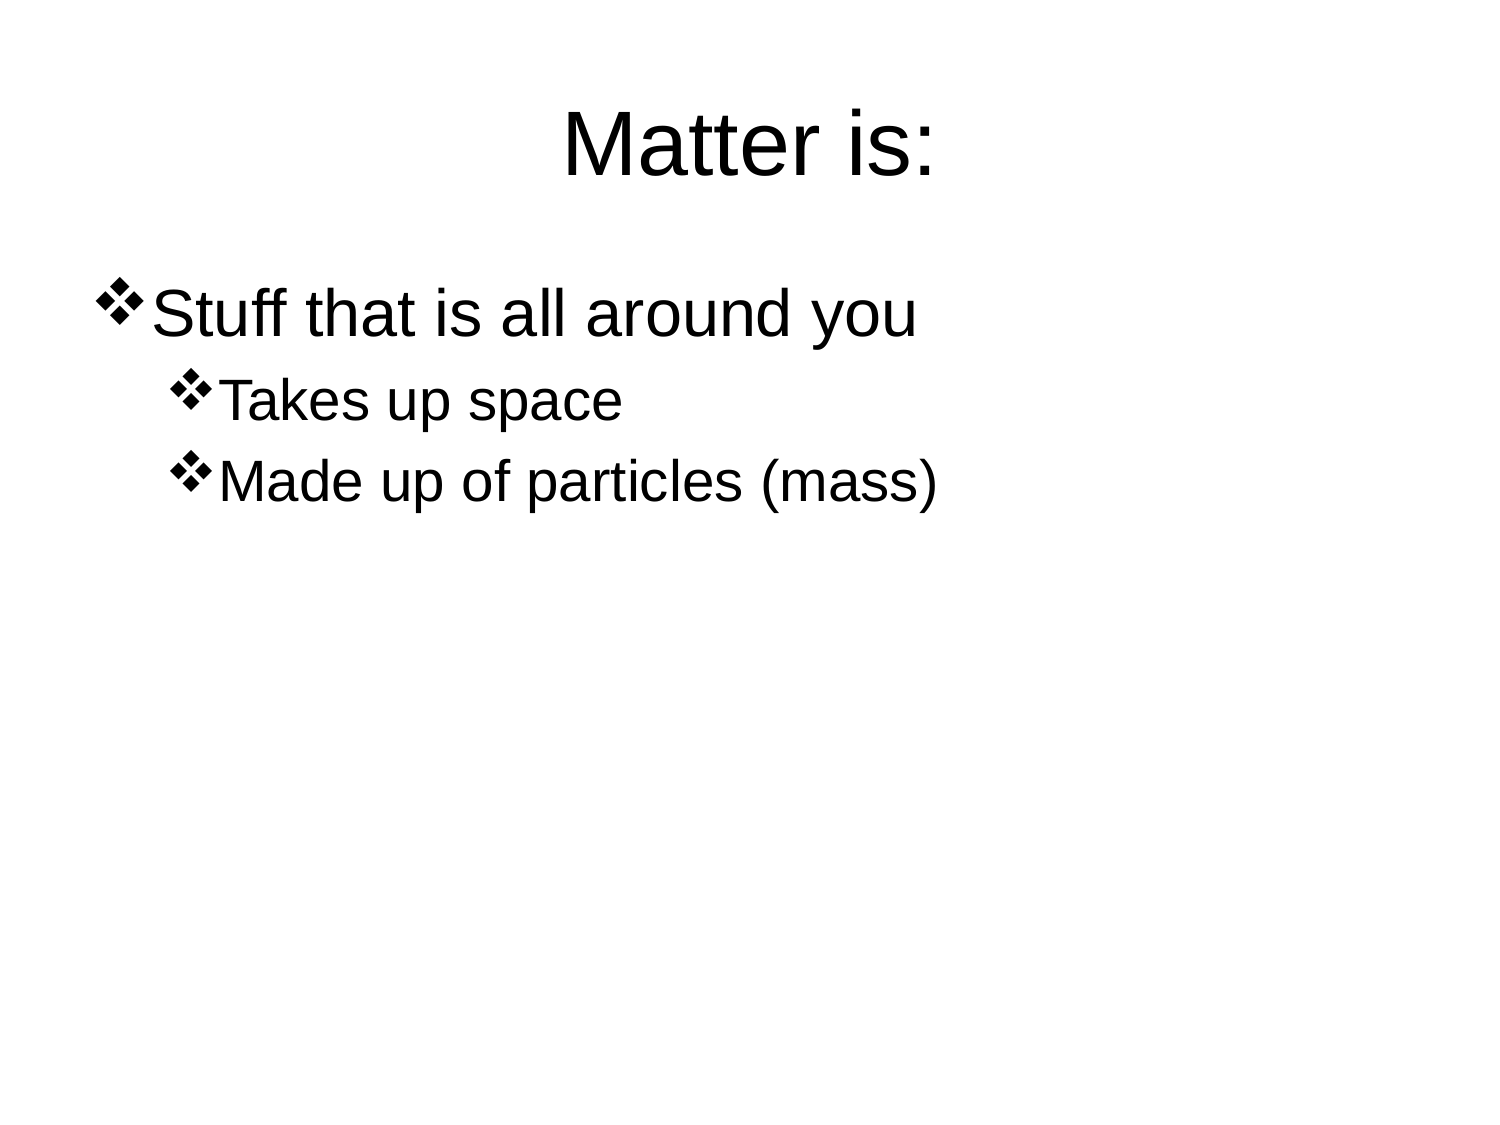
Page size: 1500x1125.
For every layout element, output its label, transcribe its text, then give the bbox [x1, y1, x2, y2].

list Stuff that is all around you Takes up space Made up of particles (mass) [74, 262, 1426, 1006]
title Matter is: [74, 44, 1426, 233]
